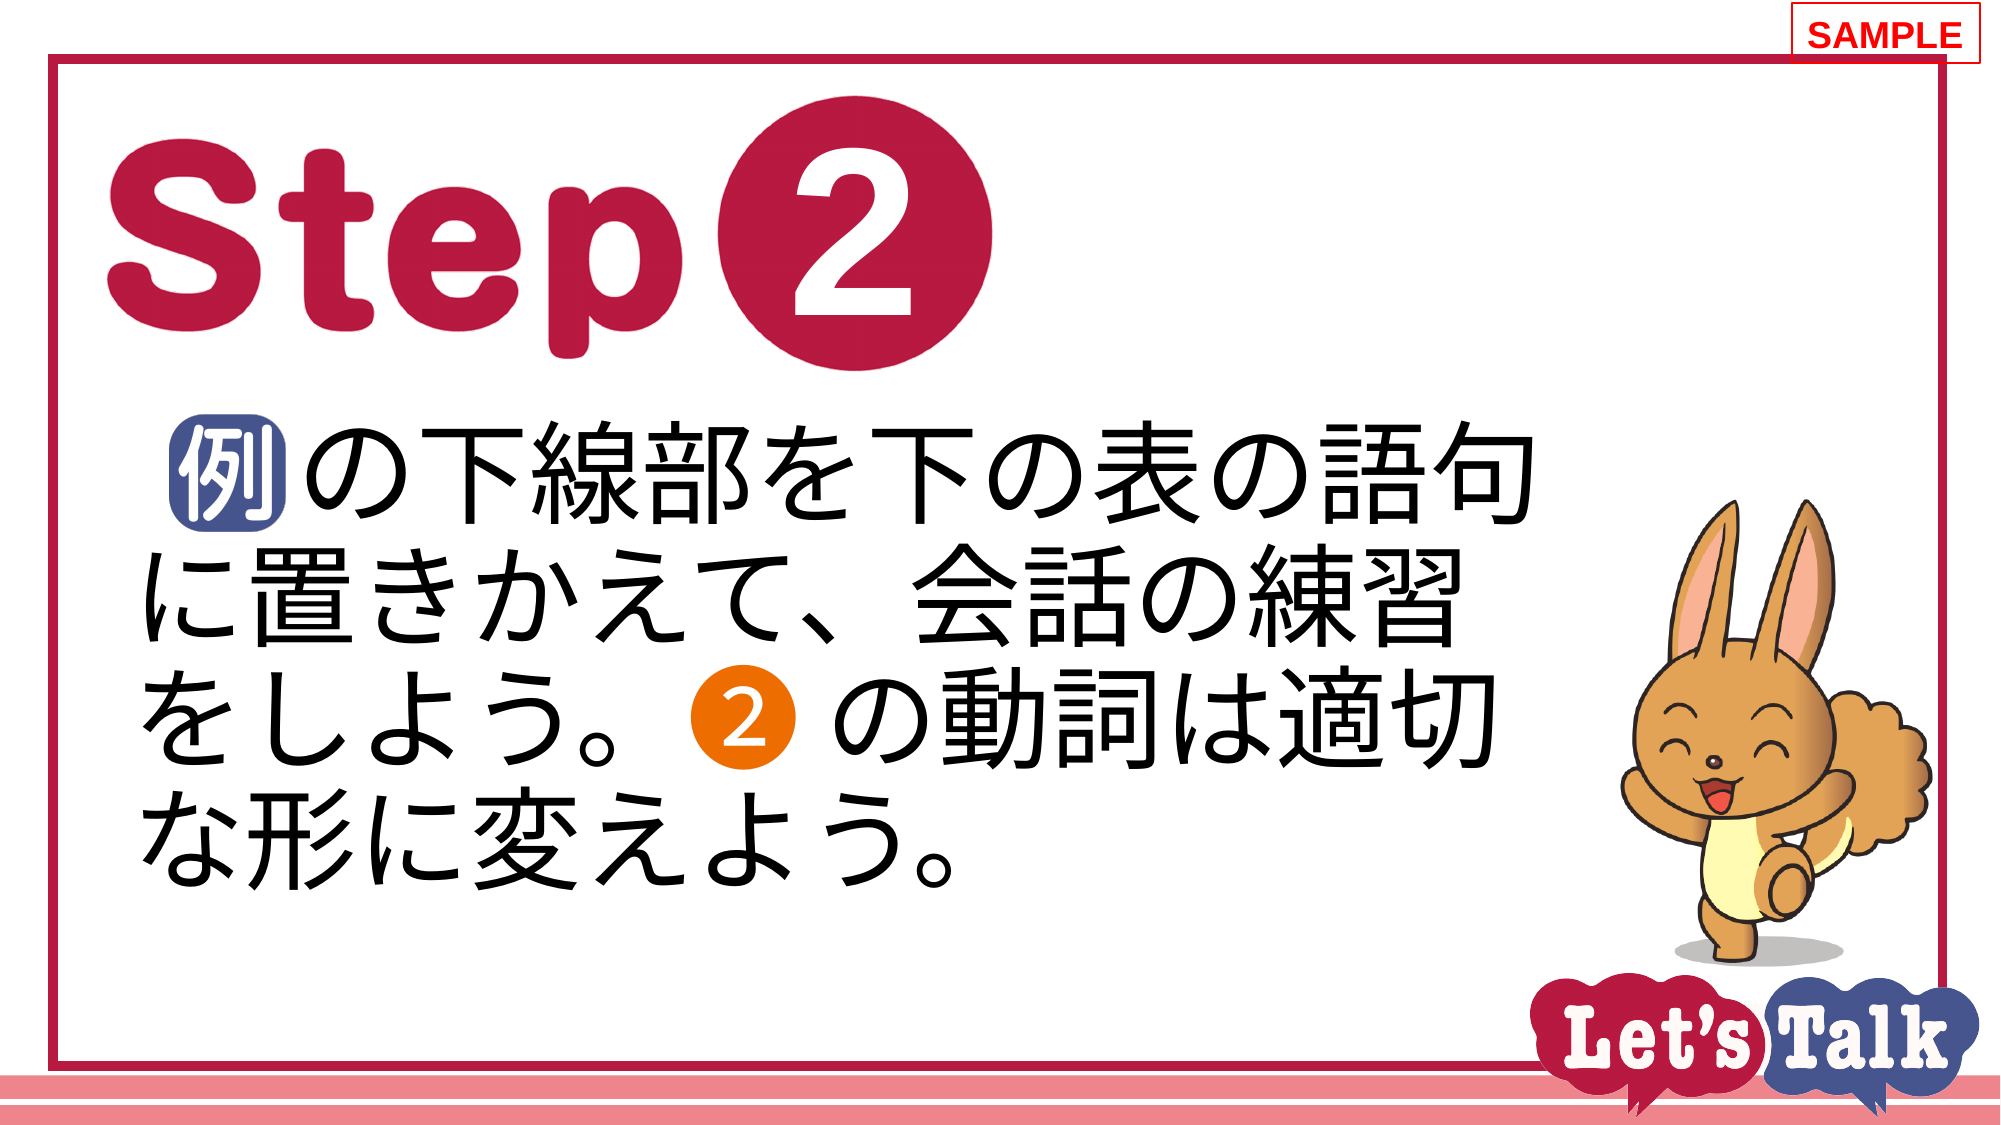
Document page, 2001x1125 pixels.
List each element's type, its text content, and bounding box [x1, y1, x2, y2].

list の下線部を下の表の語句に置きかえて、会話の練習をしよう。❷ の動詞は適切な形に変えよう。 [117, 403, 1595, 918]
picture [168, 414, 286, 532]
picture [101, 92, 717, 375]
list 2 [717, 92, 991, 375]
picture [991, 92, 1000, 375]
text_box SAMPLE [1792, 3, 1981, 63]
picture [1524, 491, 1987, 1121]
